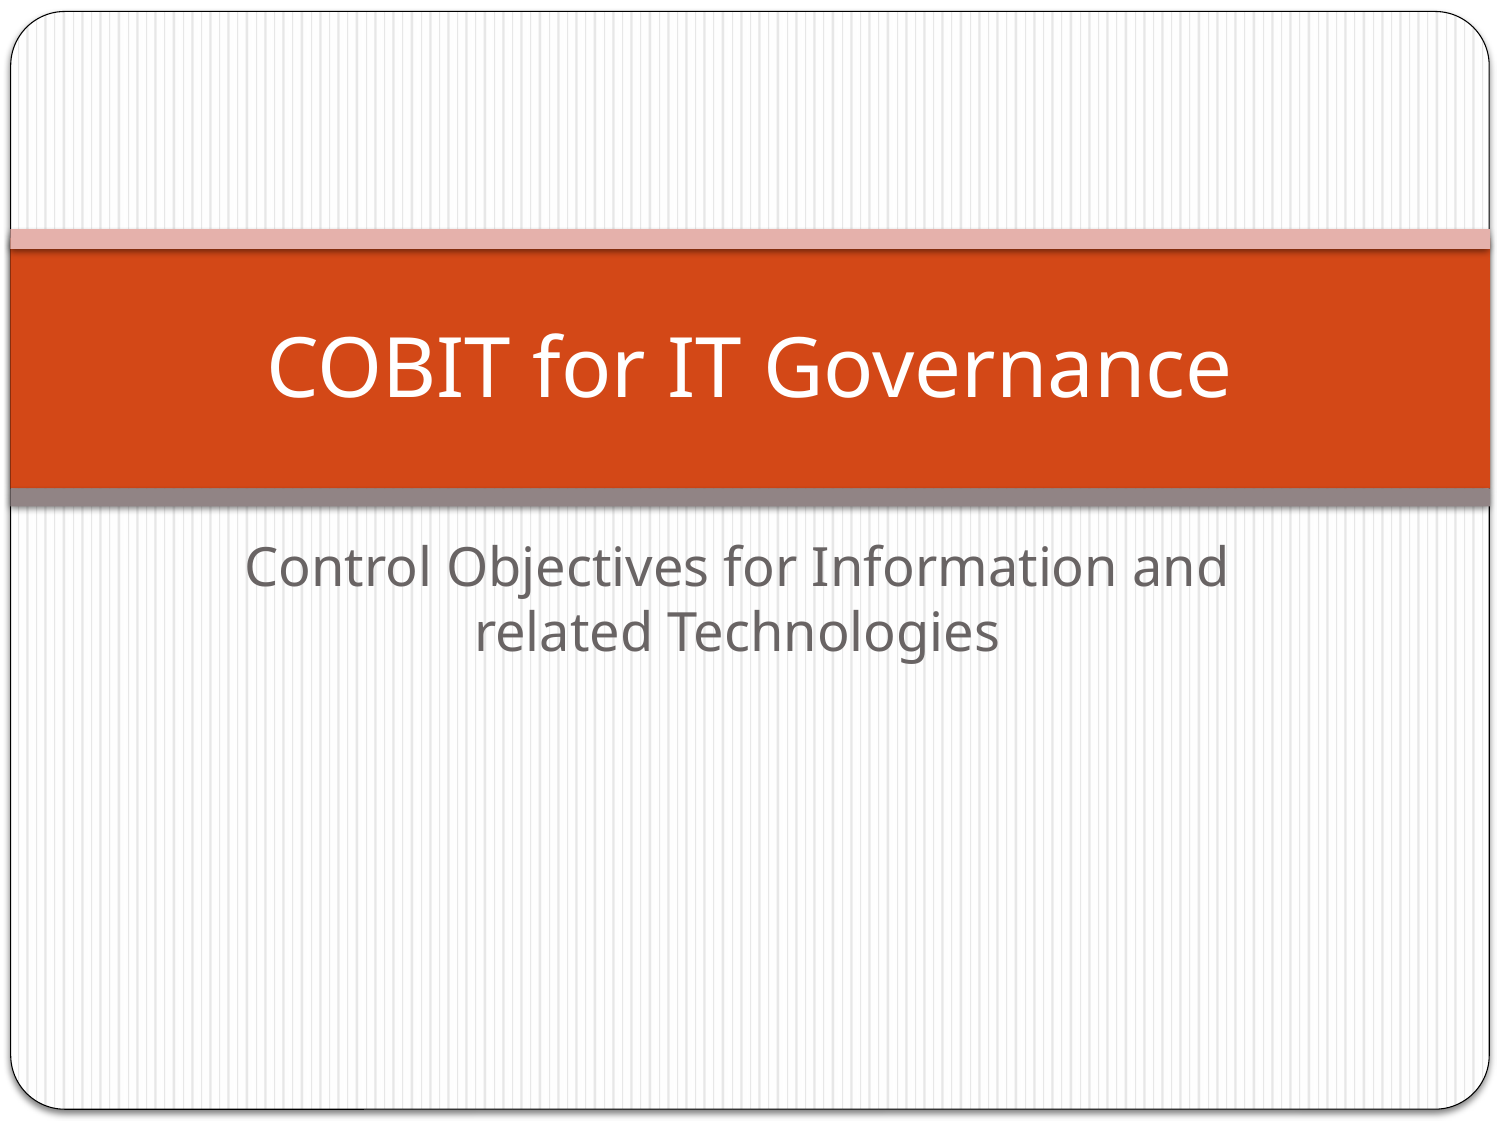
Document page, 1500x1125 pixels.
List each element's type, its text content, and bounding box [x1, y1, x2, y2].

subtitle Control Objectives for Information and related Technologies [212, 525, 1263, 788]
title COBIT for IT Governance [75, 247, 1425, 489]
